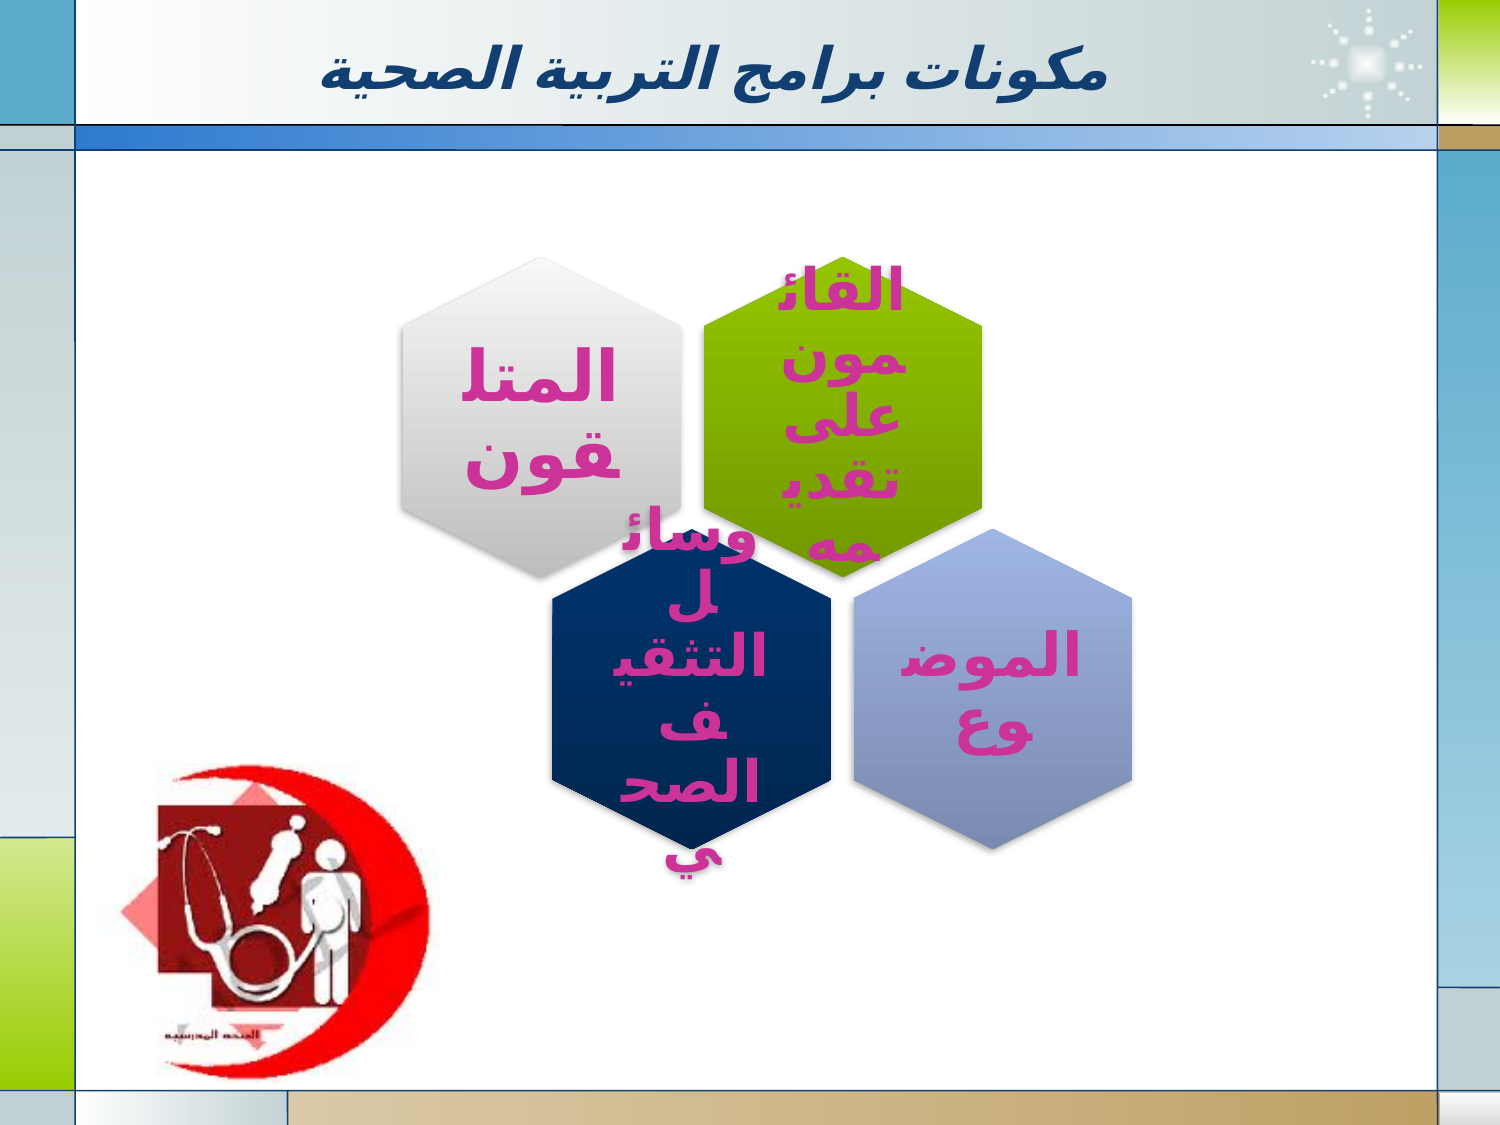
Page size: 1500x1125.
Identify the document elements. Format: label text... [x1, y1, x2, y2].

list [100, 763, 455, 1083]
title مكونات برامج التربية الصحية [162, 19, 1263, 113]
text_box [194, 219, 1349, 887]
